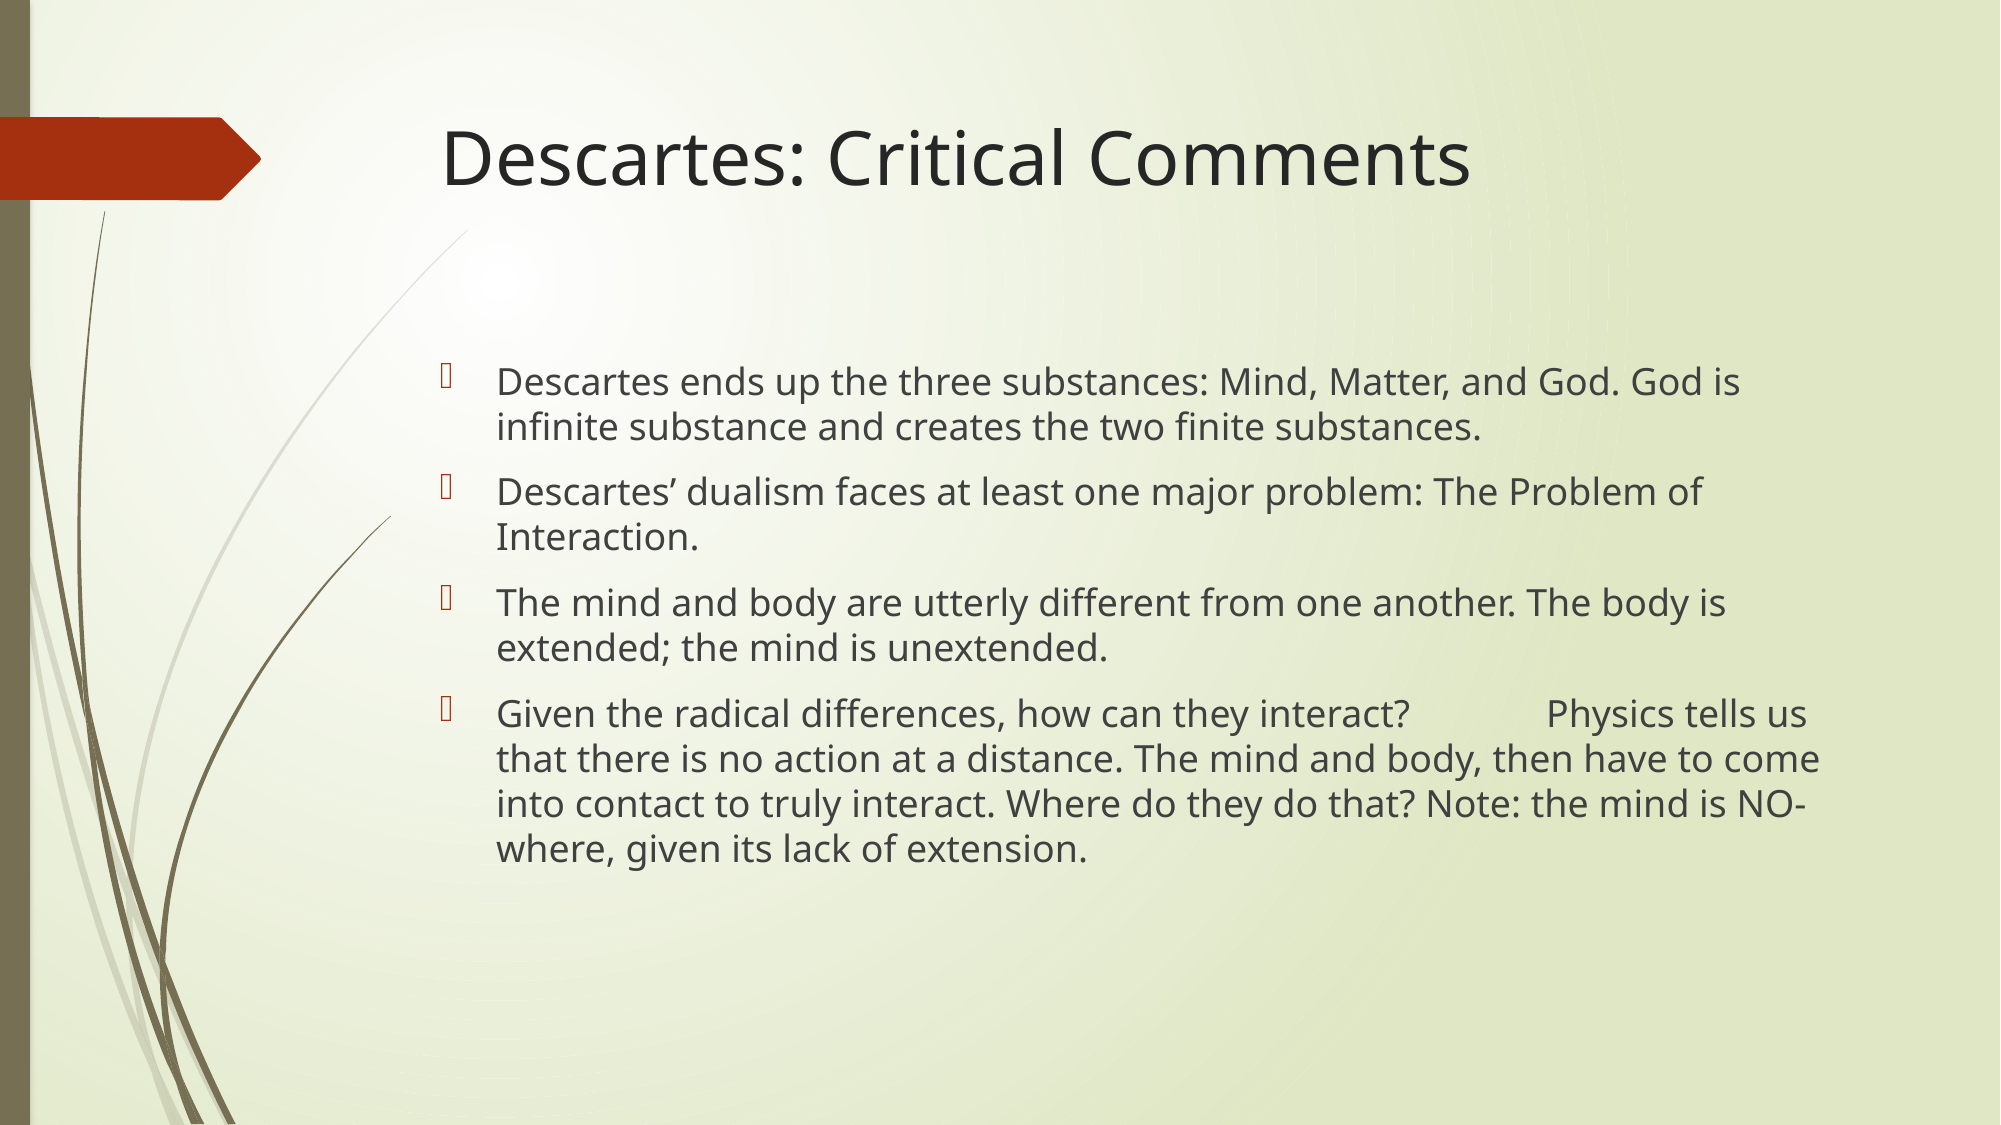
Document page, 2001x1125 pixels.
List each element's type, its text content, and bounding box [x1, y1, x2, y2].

list Descartes ends up the three substances: Mind, Matter, and God. God is infinite substance and creates the two finite substances. Descartes’ dualism faces at least one major problem: The Problem of Interaction. The mind and body are utterly different from one another. The body is extended; the mind is unextended. Given the radical differences, how can they interact? Physics tells us that there is no action at a distance. The mind and body, then have to come into contact to truly interact. Where do they do that? Note: the mind is NO-where, given its lack of extension. [424, 350, 1888, 970]
title Descartes: Critical Comments [425, 102, 1888, 313]
